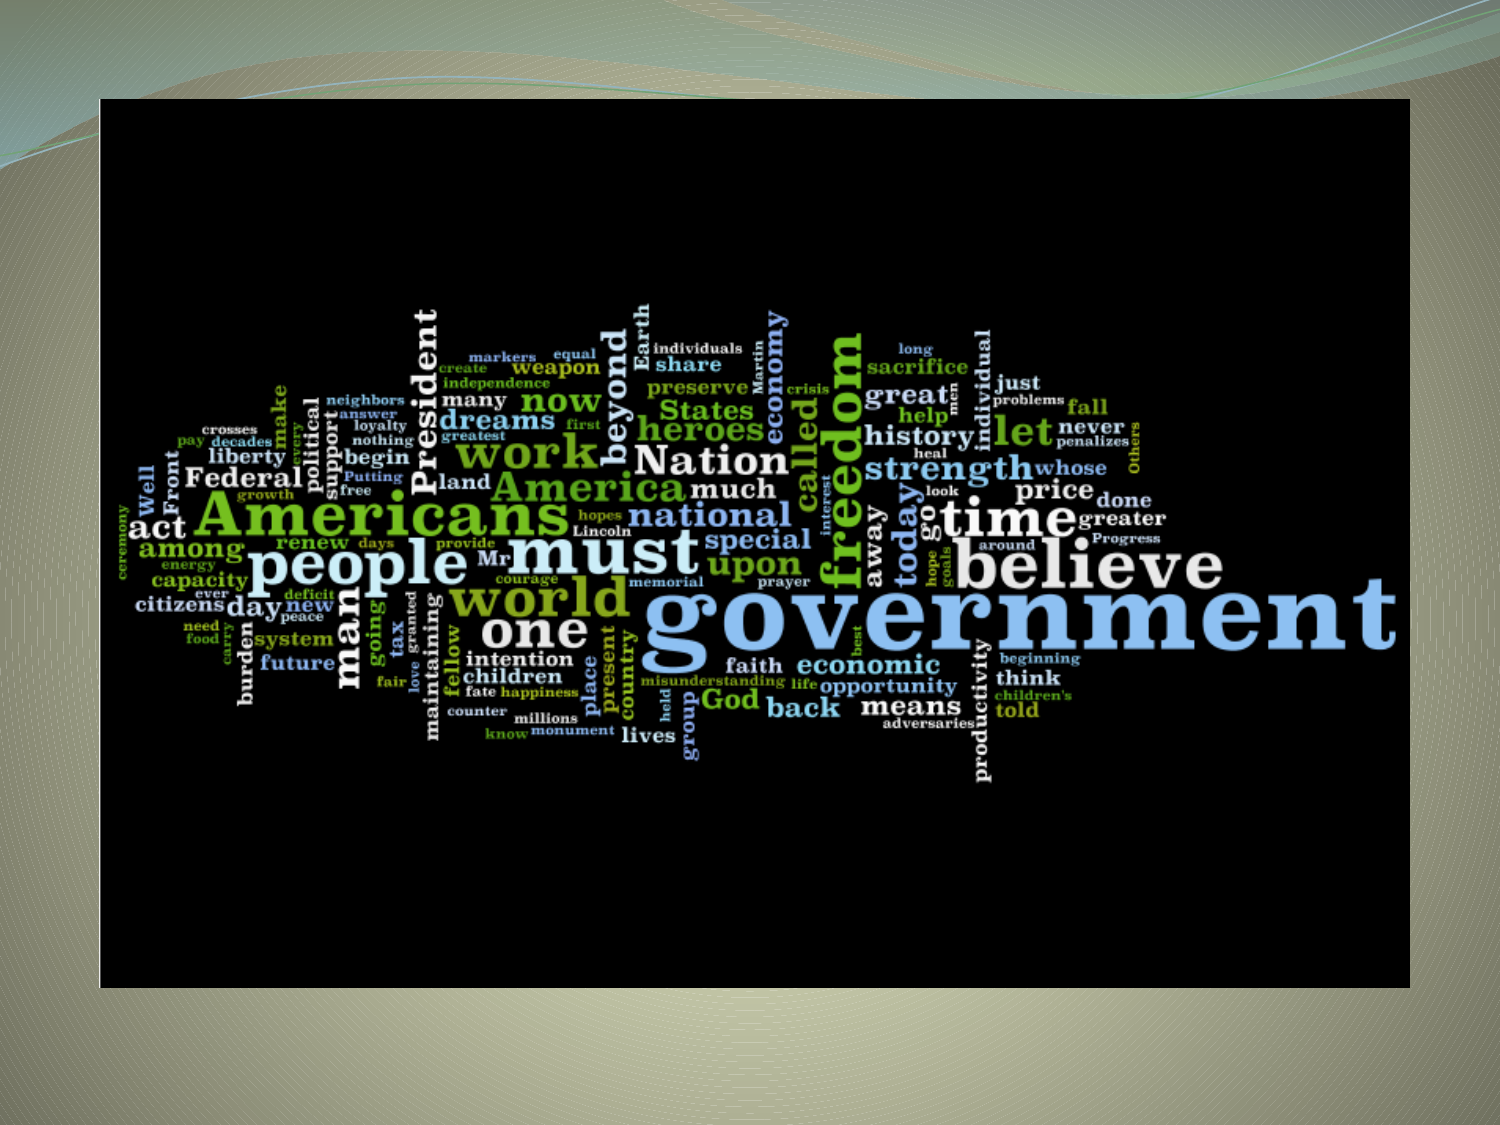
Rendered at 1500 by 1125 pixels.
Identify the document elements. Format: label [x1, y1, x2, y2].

list [99, 99, 1411, 988]
